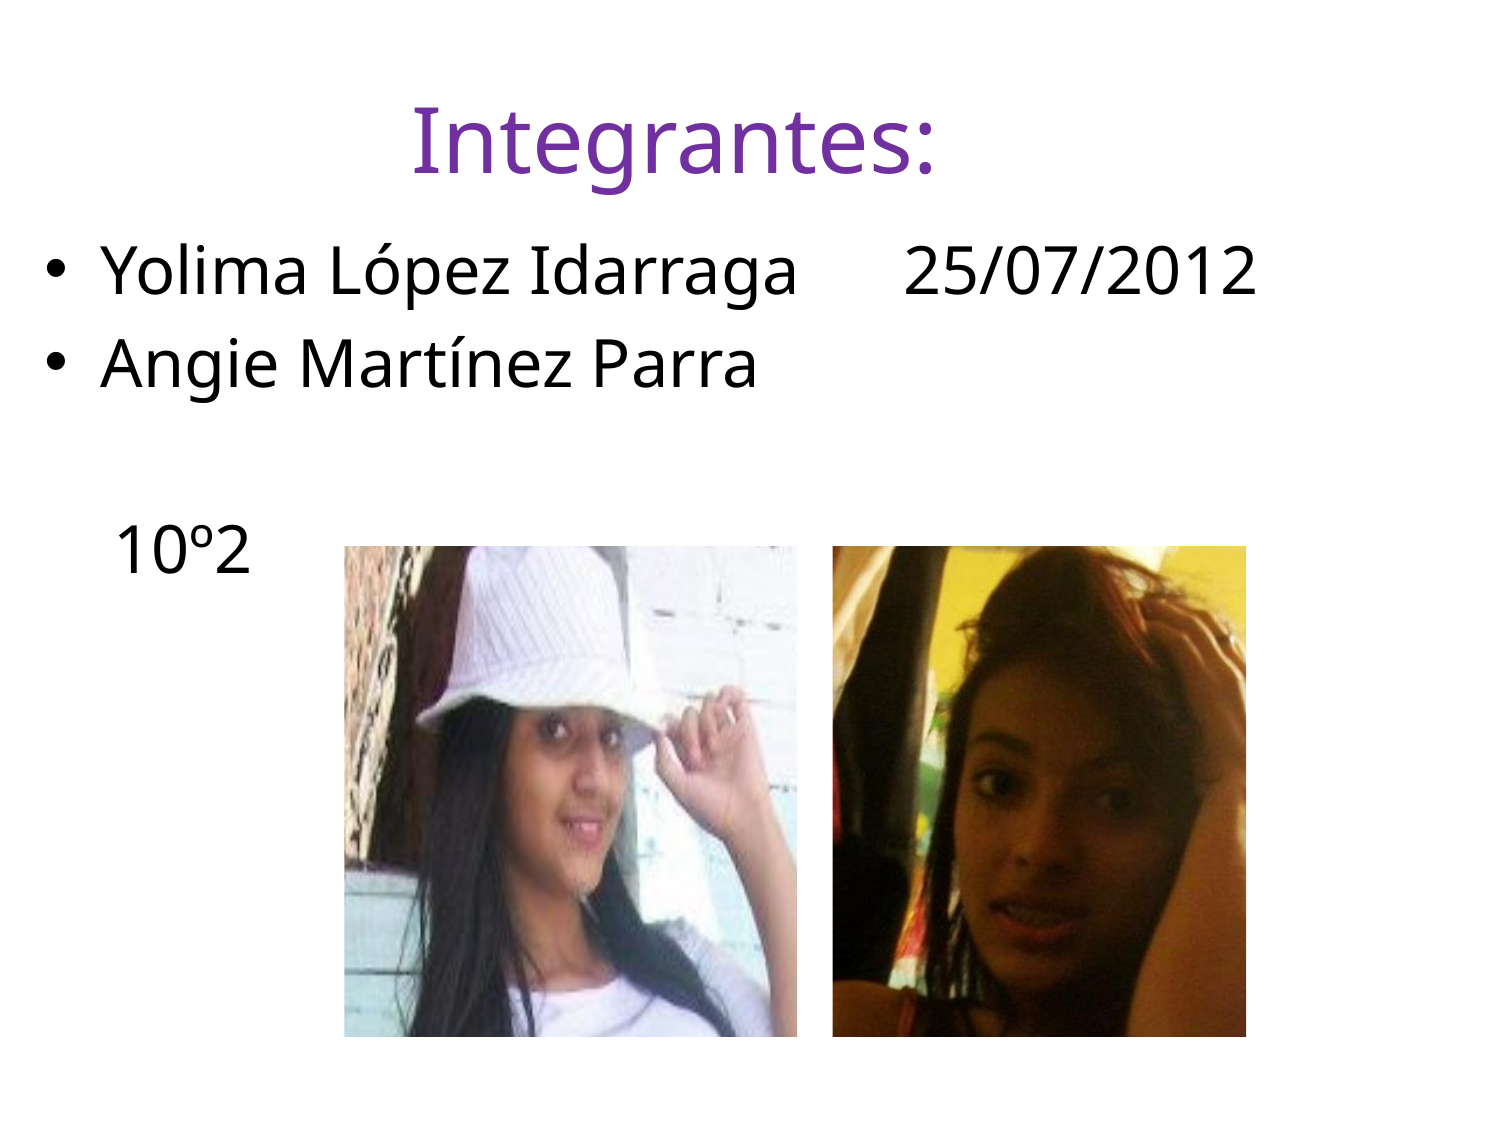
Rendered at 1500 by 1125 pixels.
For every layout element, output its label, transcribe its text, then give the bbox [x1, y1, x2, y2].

list Yolima López Idarraga 25/07/2012 Angie Martínez Parra 10º2 [29, 219, 1380, 963]
picture [832, 545, 1247, 1037]
picture [344, 545, 798, 1037]
title Integrantes: [0, 42, 1350, 231]
